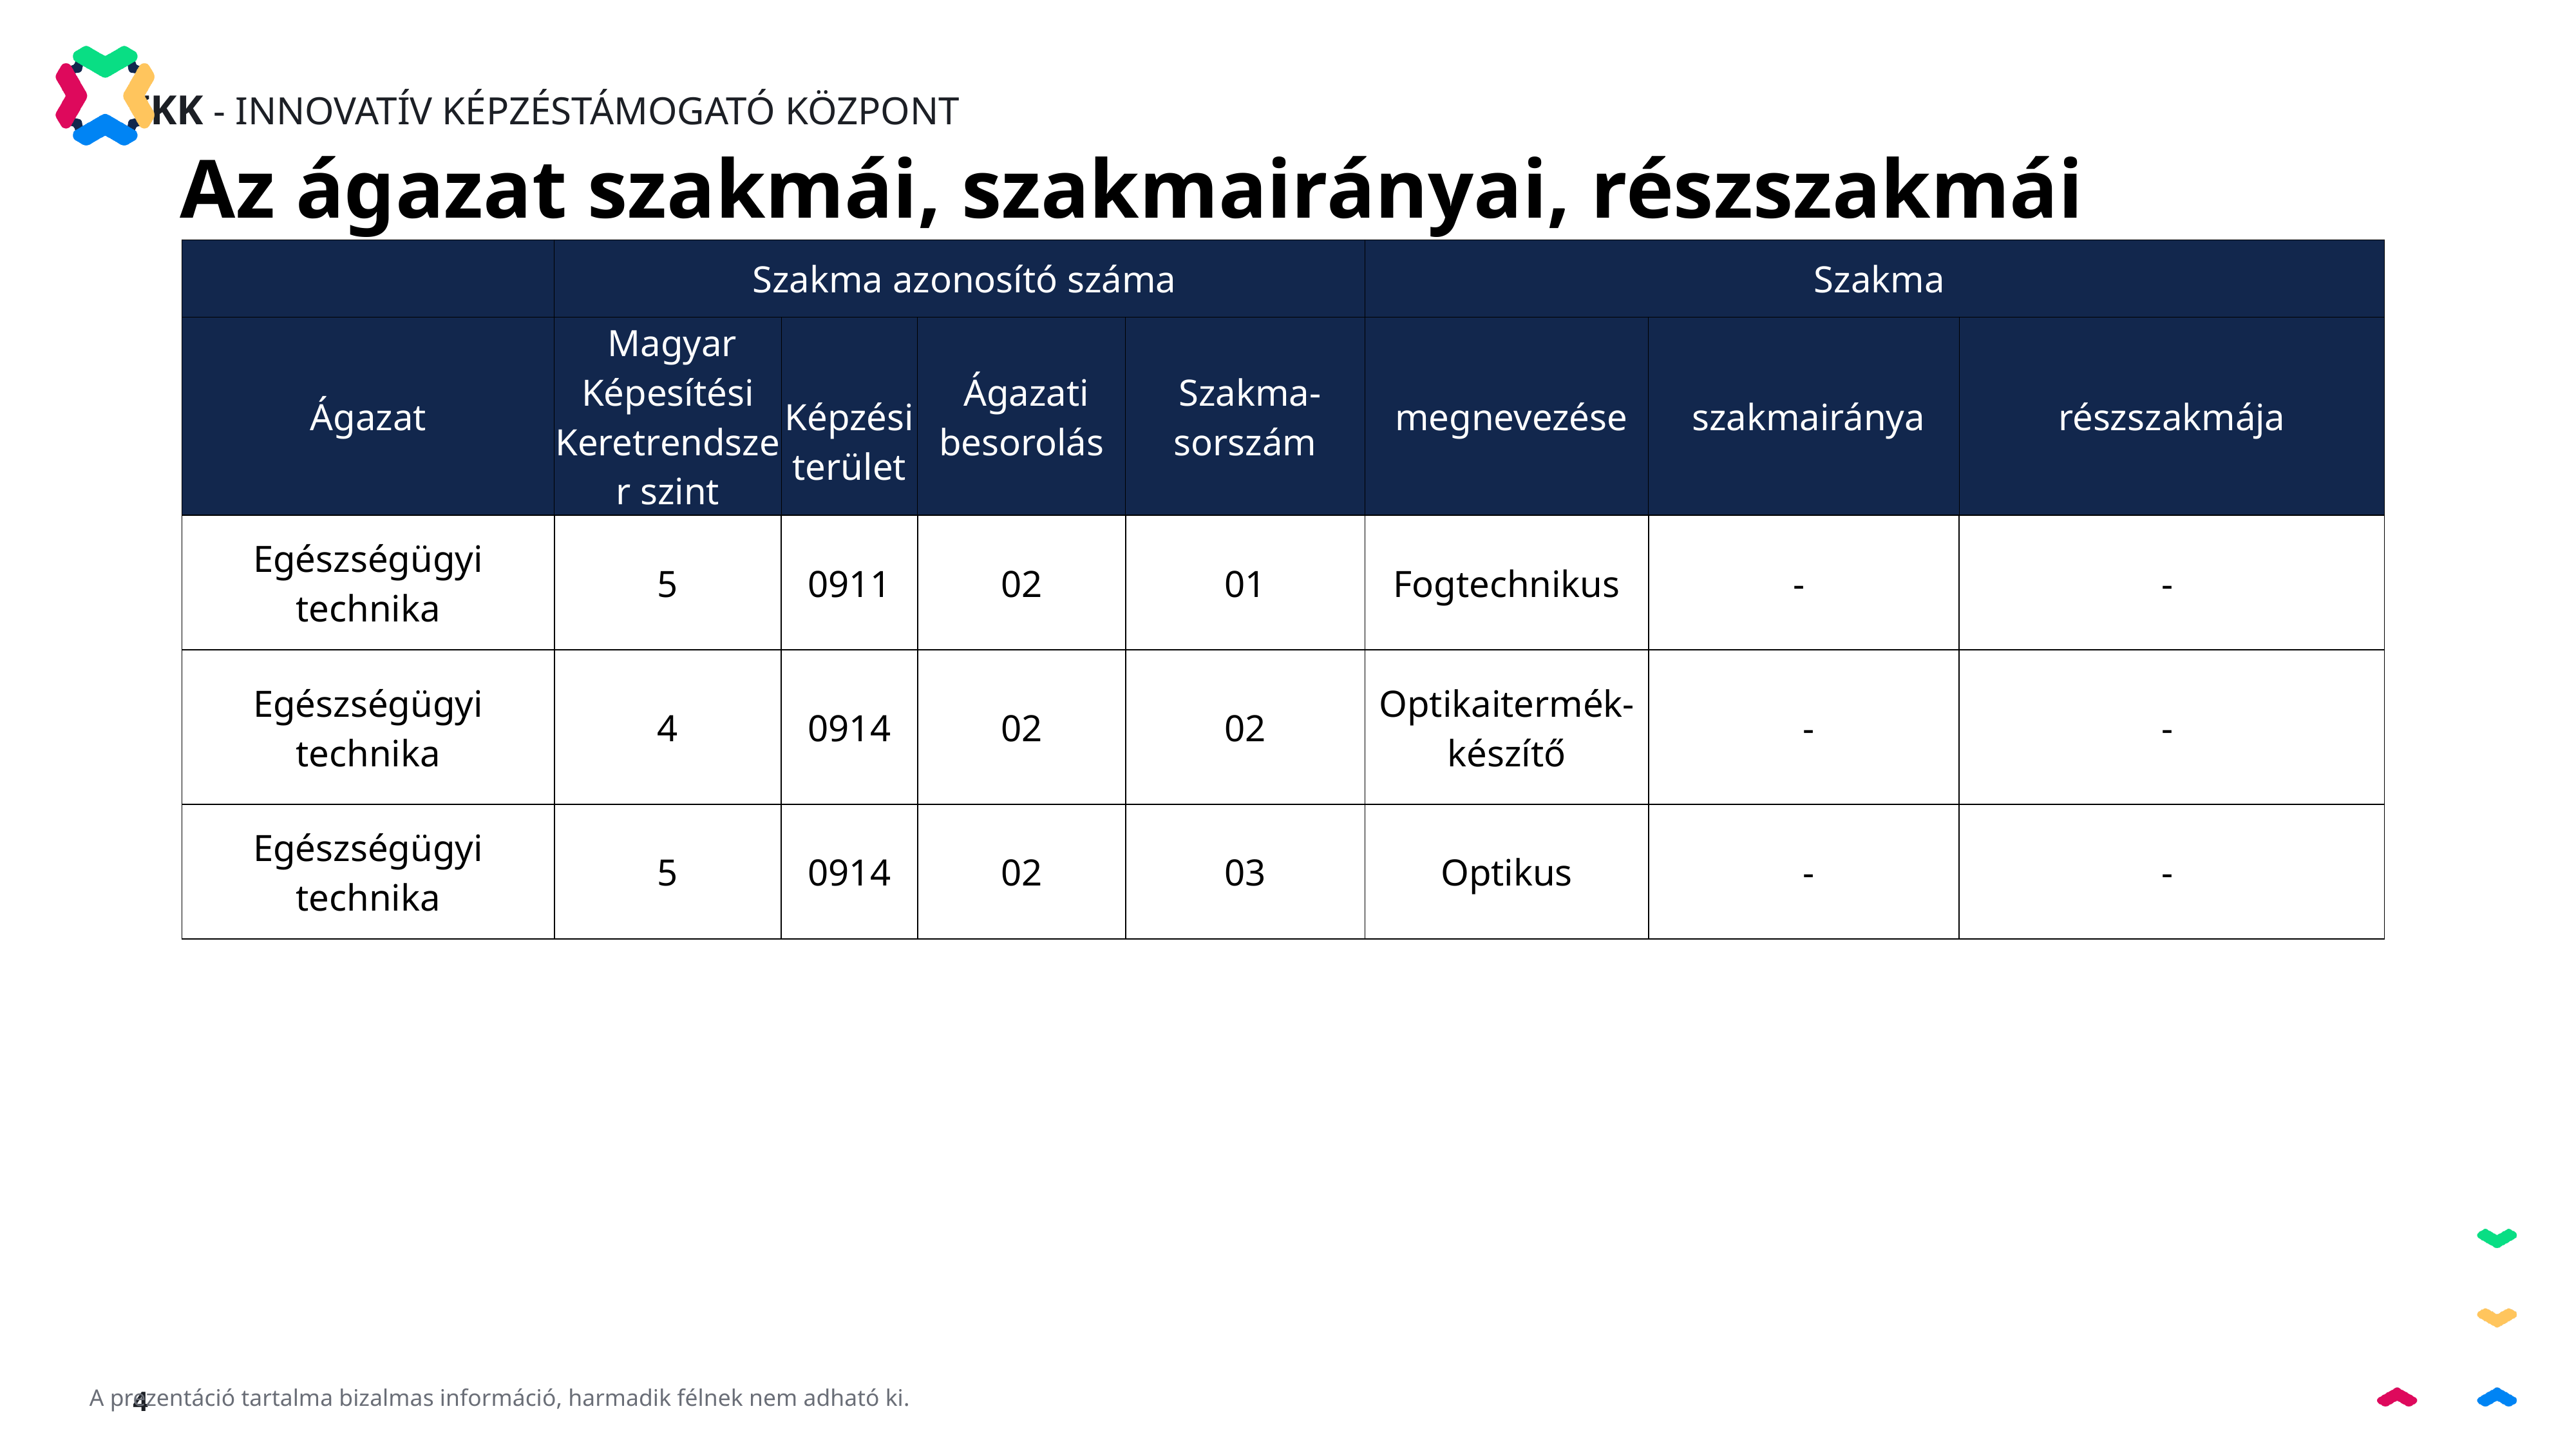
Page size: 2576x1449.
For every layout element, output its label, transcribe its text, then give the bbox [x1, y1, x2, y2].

table_cell 02 [918, 516, 1125, 649]
table_cell - [1649, 516, 1958, 649]
table_cell Ágazati besorolás [918, 317, 1125, 515]
table_cell Optikaitermék-készítő [1365, 650, 1648, 804]
table_cell 4 [555, 650, 781, 804]
table_cell 5 [555, 516, 781, 649]
table_cell Ágazat [182, 317, 554, 515]
table_cell 0911 [782, 516, 917, 649]
table_cell 5 [555, 805, 781, 938]
table_cell - [1649, 805, 1958, 938]
table_cell 02 [1126, 650, 1365, 804]
list Az ágazat szakmái, szakmairányai, részszakmái [180, 137, 2340, 222]
table_cell - [1960, 805, 2384, 938]
table_cell 02 [918, 805, 1125, 938]
picture [55, 46, 155, 146]
picture [2377, 1229, 2517, 1406]
table_cell Képzési terület [782, 317, 917, 515]
table_cell 03 [1126, 805, 1365, 938]
table_cell 0914 [782, 650, 917, 804]
table_header Szakma azonosító száma [554, 240, 1365, 317]
table_cell részszakmája [1960, 317, 2384, 515]
table_cell Magyar Képesítési Keretrendszer szint [554, 317, 781, 515]
table_cell Optikus [1365, 805, 1648, 938]
table_header [182, 240, 554, 317]
table_cell 0914 [782, 805, 917, 938]
table_header Szakma [1365, 240, 2384, 317]
table_cell - [1960, 516, 2384, 649]
table_cell szakmairánya [1649, 317, 1959, 515]
table_cell Egészségügyi technika [182, 516, 554, 649]
table_cell megnevezése [1365, 317, 1648, 515]
table_cell Egészségügyi technika [182, 650, 554, 804]
table_cell - [1960, 650, 2384, 804]
table_cell 01 [1126, 516, 1365, 649]
table_cell 02 [918, 650, 1125, 804]
table_cell Szakma-sorszám [1126, 317, 1365, 515]
table_cell - [1649, 650, 1958, 804]
table_cell Egészségügyi technika [182, 805, 554, 938]
table_cell Fogtechnikus [1365, 516, 1648, 649]
